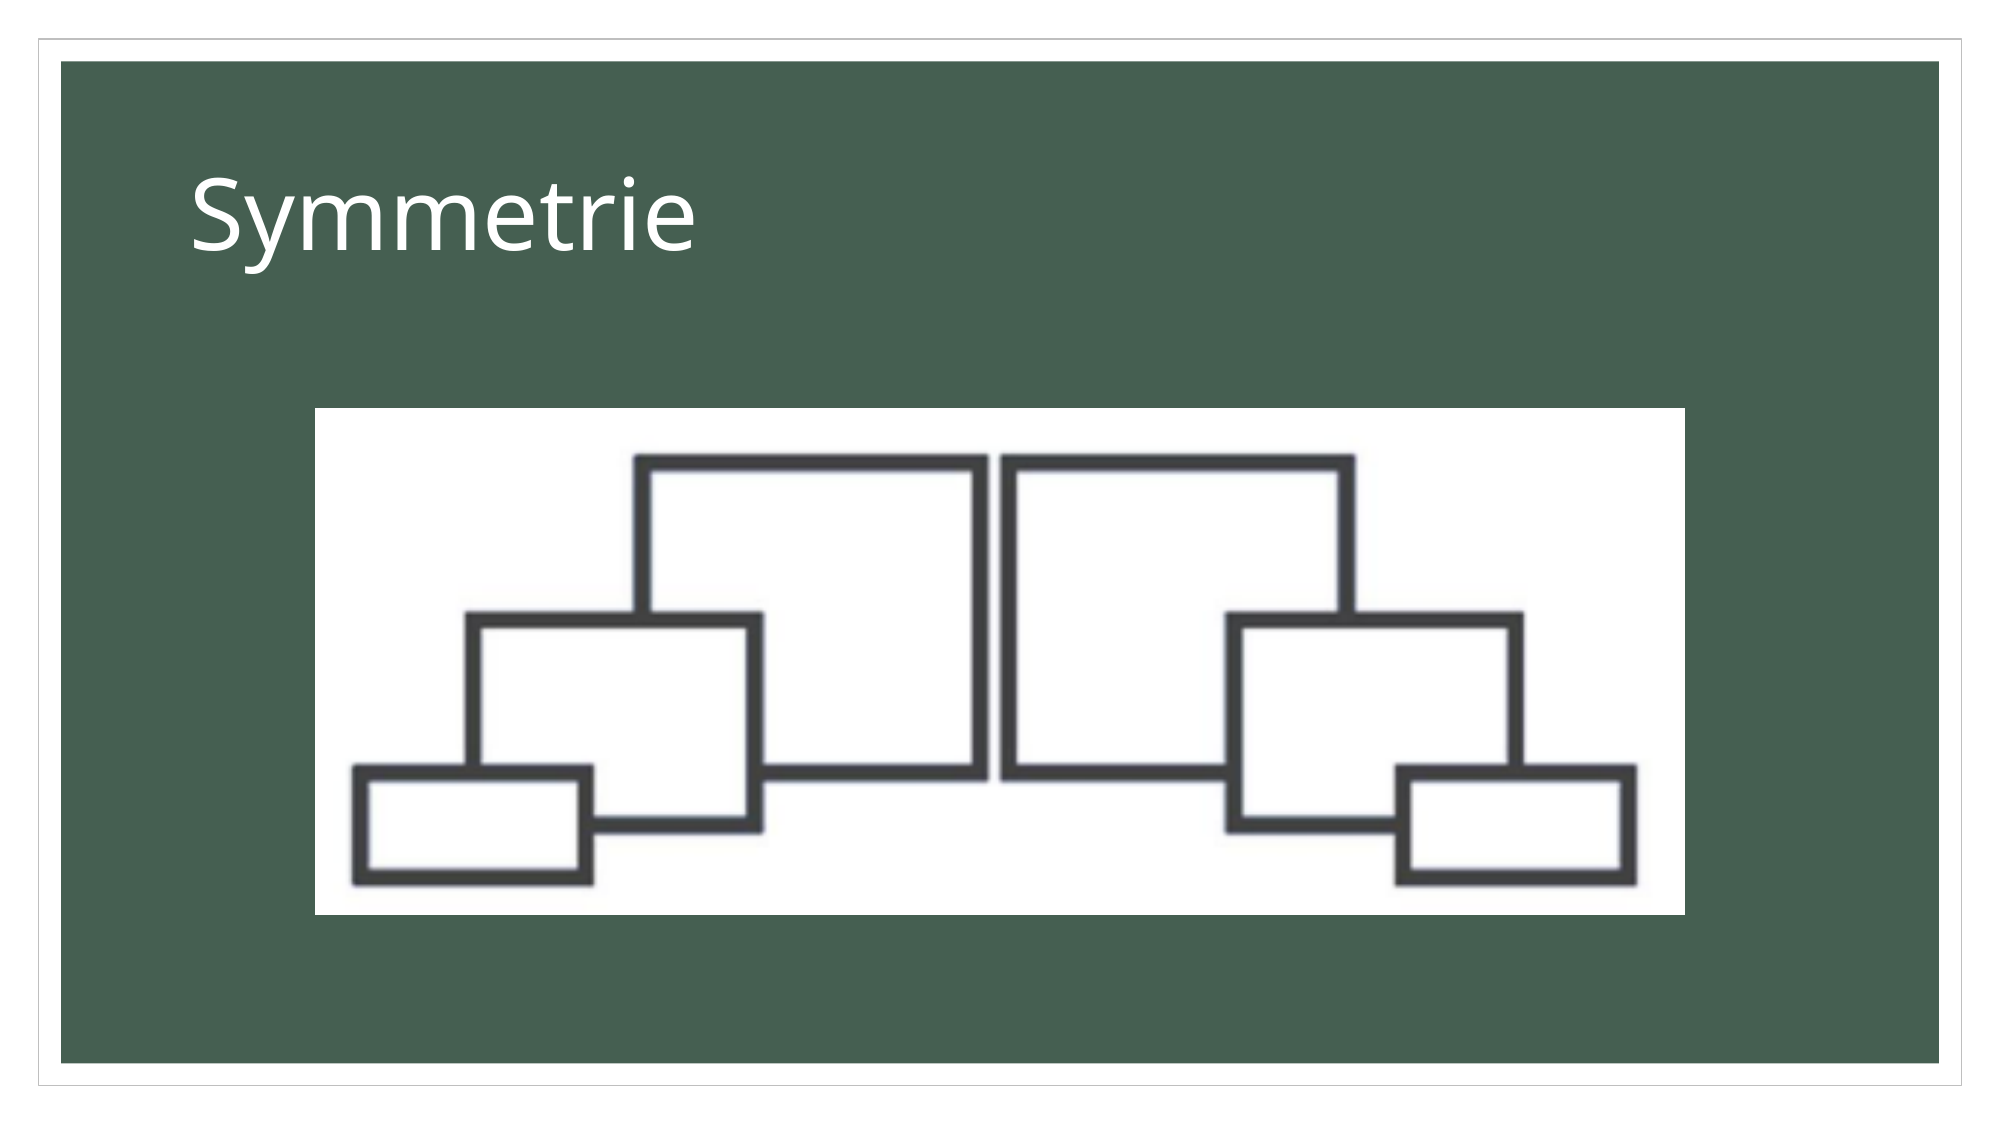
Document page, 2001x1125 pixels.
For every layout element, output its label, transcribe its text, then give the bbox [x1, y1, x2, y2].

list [315, 408, 1685, 915]
title Symmetrie [174, 105, 1825, 331]
